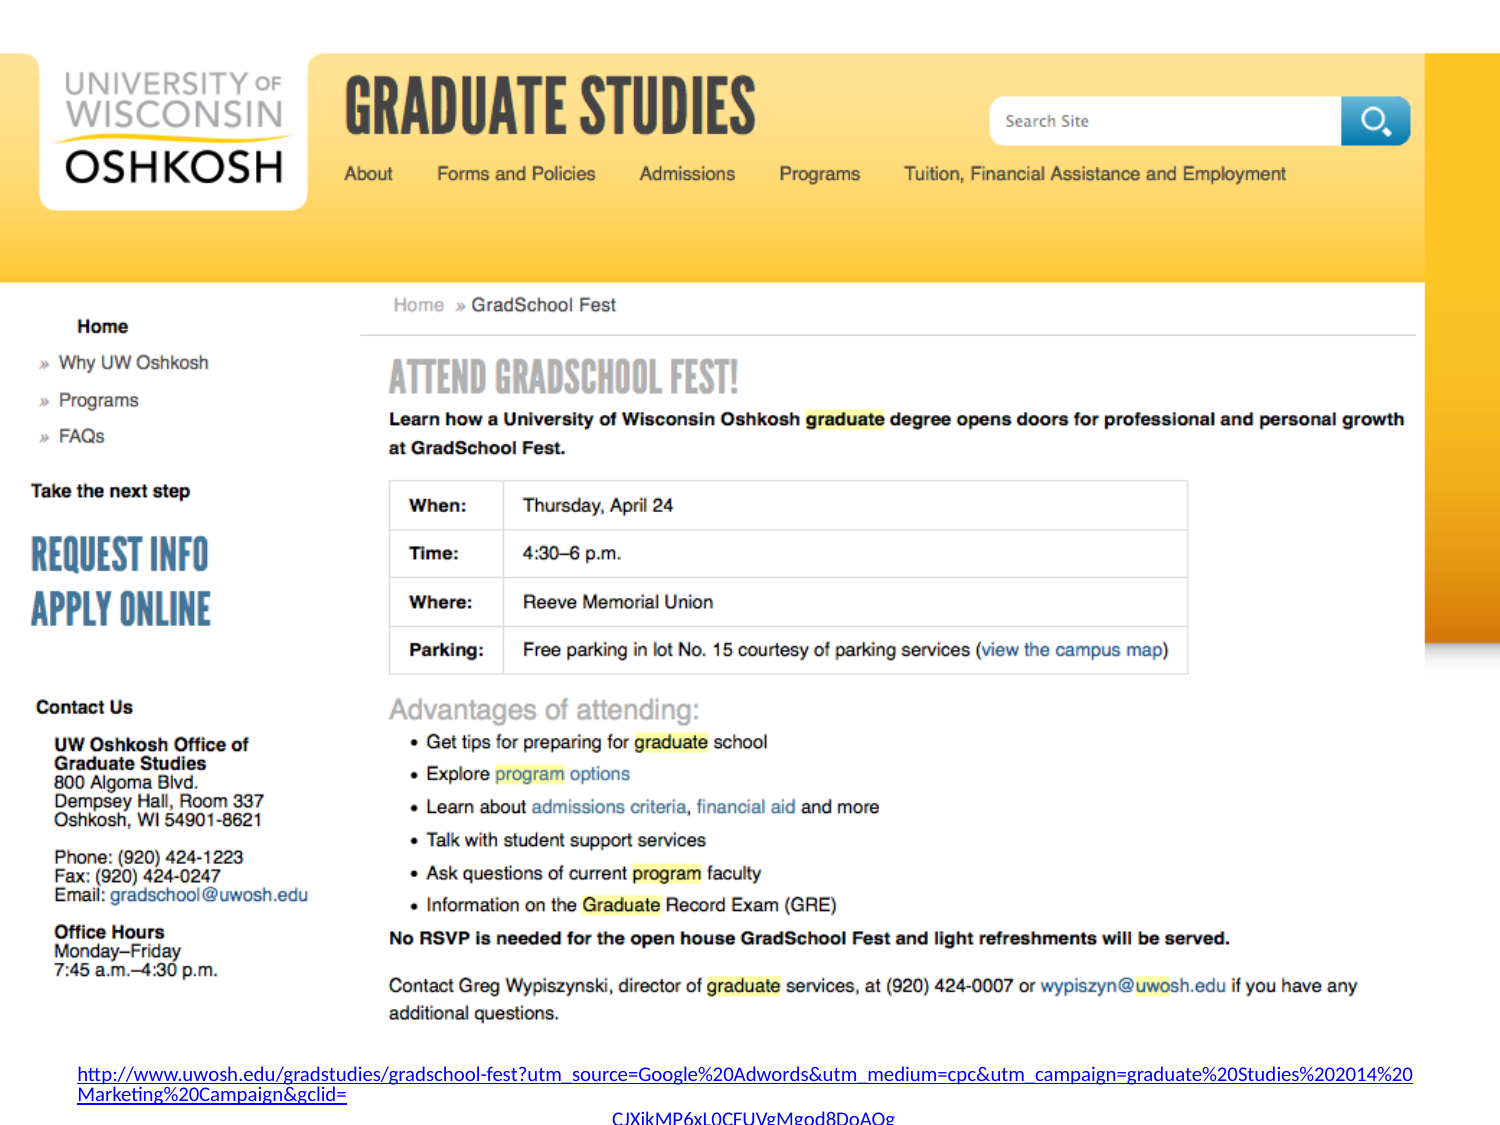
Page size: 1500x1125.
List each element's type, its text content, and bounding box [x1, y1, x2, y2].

picture [0, 51, 1500, 1073]
text_box http://www.uwosh.edu/gradstudies/gradschool-fest?utm_source=Google%20Adwords&utm_medium=cpc&utm_campaign=graduate%20Studies%202014%20Marketing%20Campaign&gclid=CJXikMP6xL0CFUVgMgod8DoAOg [62, 1082, 1445, 1118]
